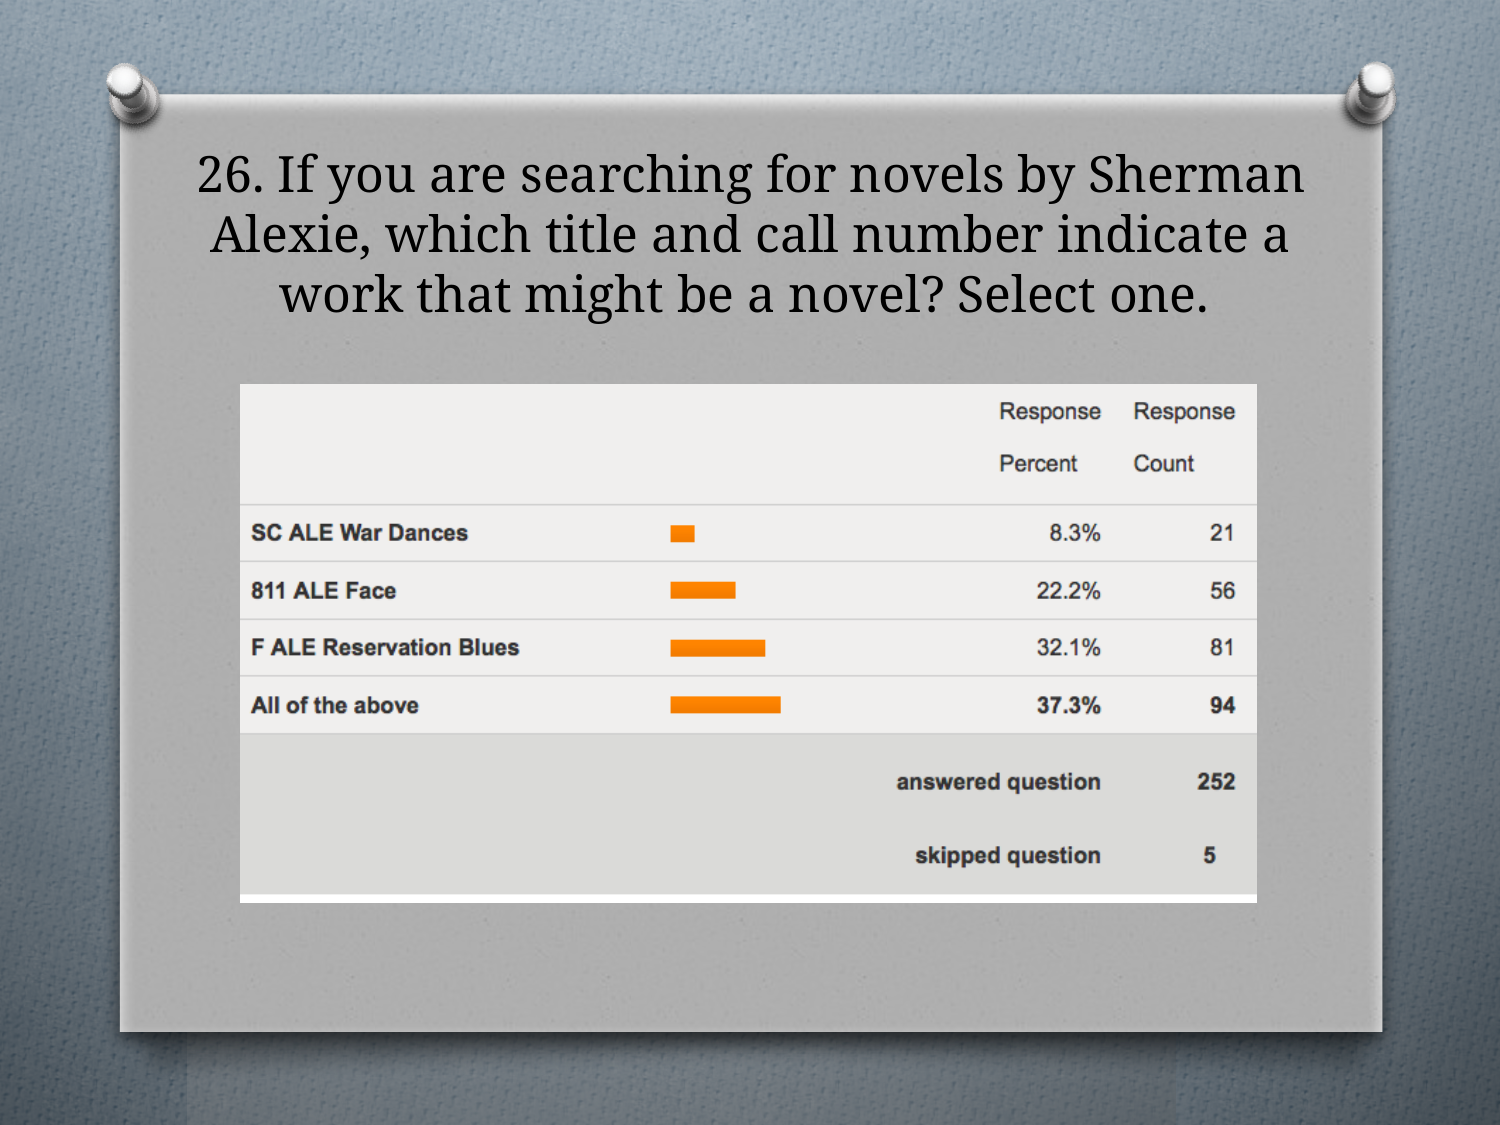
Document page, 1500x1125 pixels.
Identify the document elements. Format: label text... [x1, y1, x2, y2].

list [239, 347, 1257, 940]
picture [75, 29, 198, 153]
picture [1317, 35, 1439, 156]
title 26. If you are searching for novels by Sherman Alexie, which title and call number indicate a work that might be a novel? Select one. [179, 134, 1323, 332]
